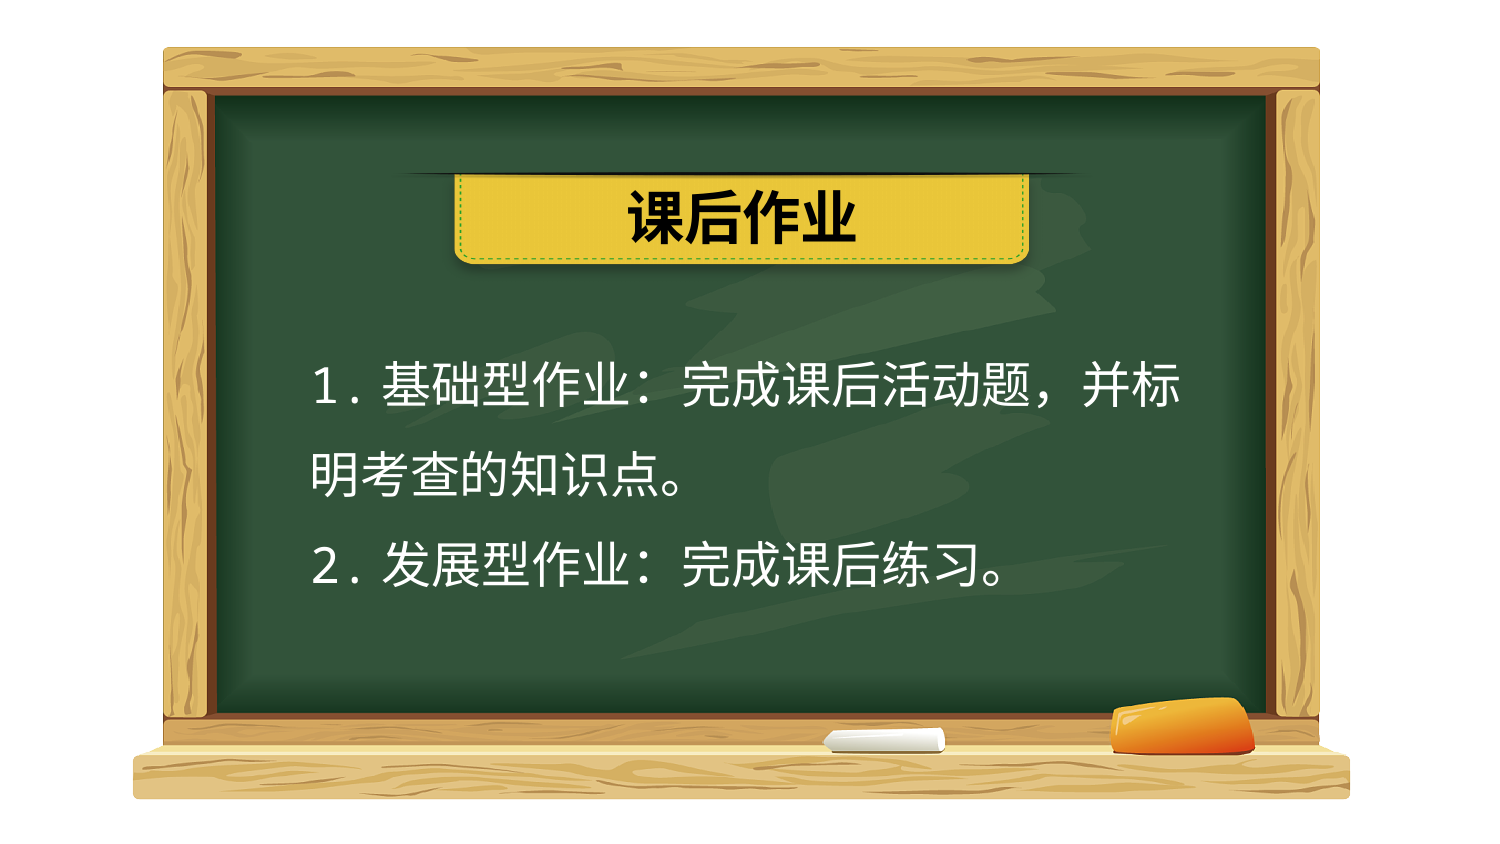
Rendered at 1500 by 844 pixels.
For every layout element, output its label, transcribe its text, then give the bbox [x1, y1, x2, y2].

picture [77, 39, 1407, 819]
text_box 1.基础型作业：完成课后活动题，并标明考查的知识点。 2.发展型作业：完成课后练习。 [294, 315, 1227, 611]
